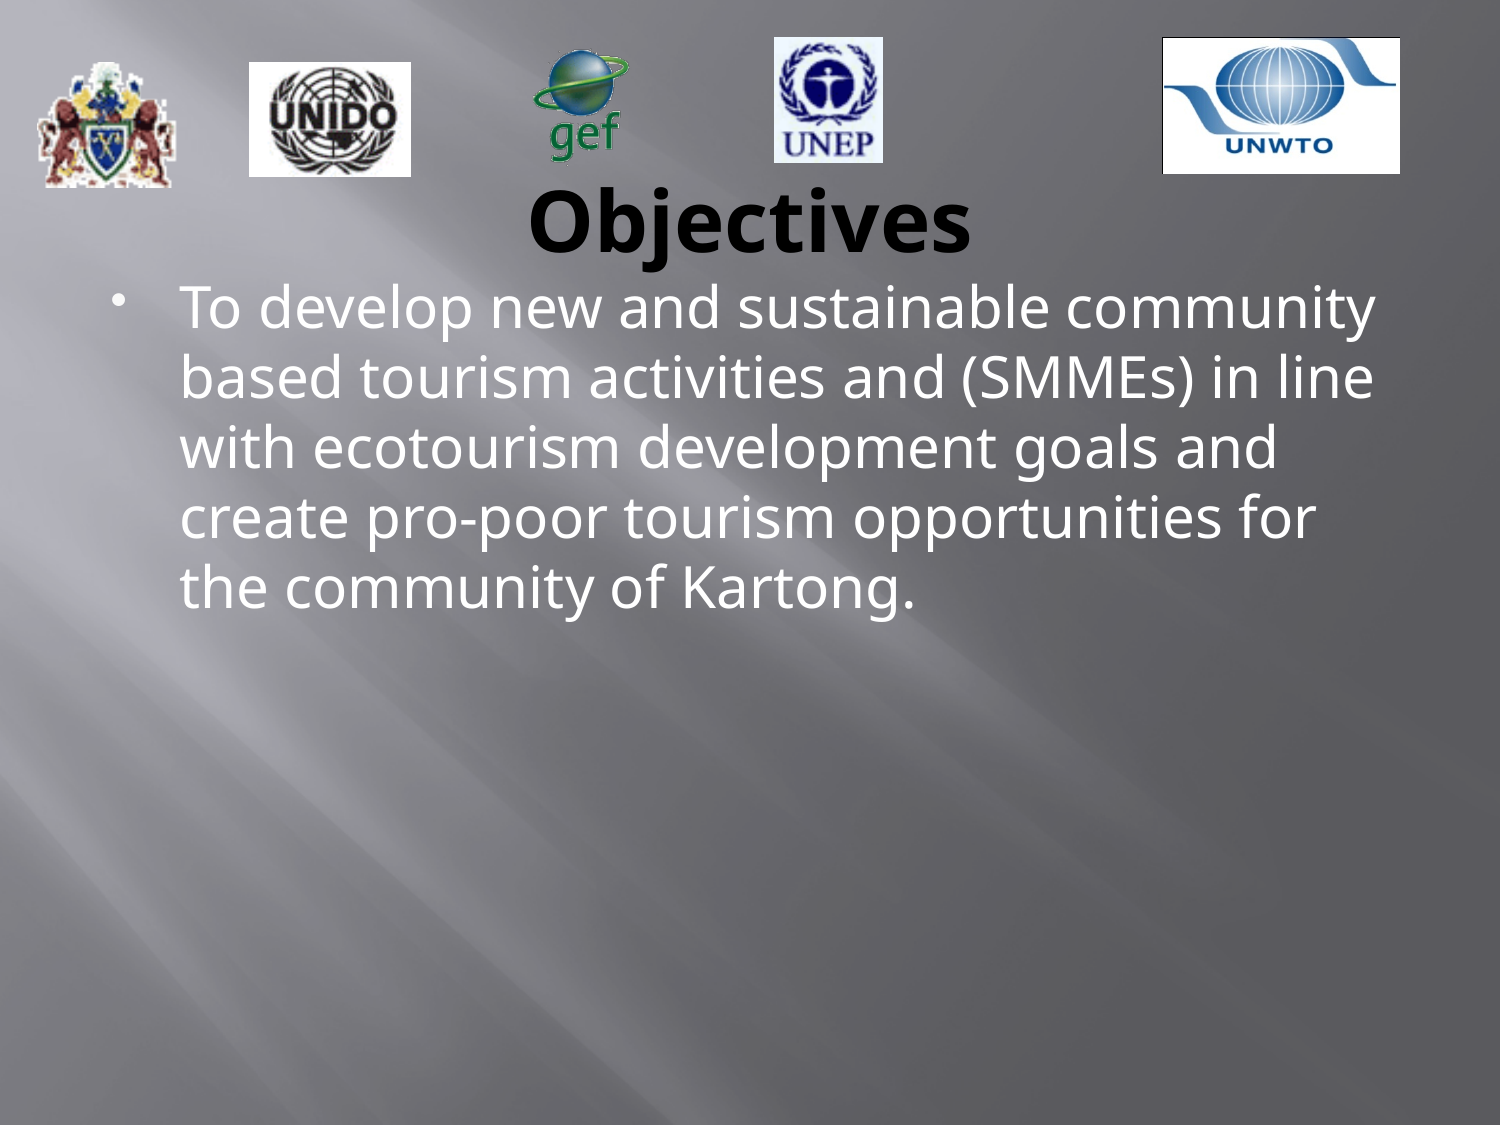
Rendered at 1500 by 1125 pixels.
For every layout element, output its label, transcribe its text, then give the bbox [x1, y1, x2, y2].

picture [524, 37, 640, 173]
picture [249, 62, 412, 177]
list To develop new and sustainable community based tourism activities and (SMMEs) in line with ecotourism development goals and create pro-poor tourism opportunities for the community of Kartong. [75, 262, 1425, 1035]
picture [37, 62, 179, 188]
picture [1162, 37, 1400, 174]
title Objectives [75, 124, 1425, 262]
picture [774, 37, 883, 163]
